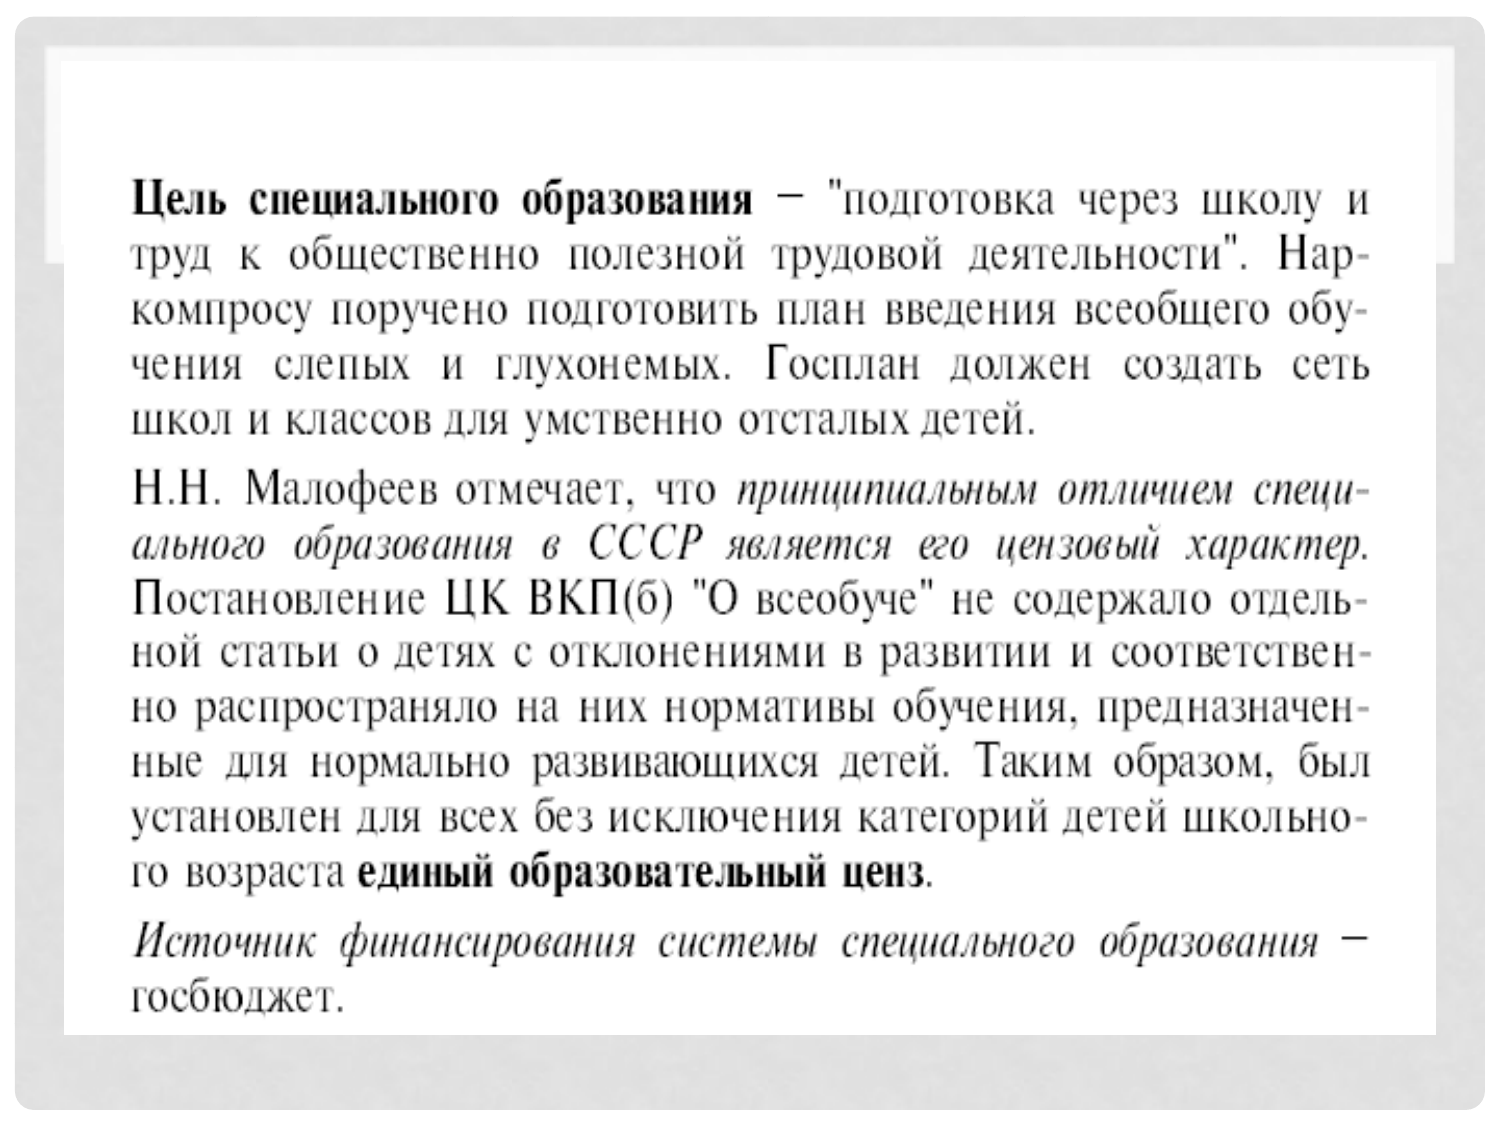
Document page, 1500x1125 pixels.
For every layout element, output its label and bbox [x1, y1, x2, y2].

picture [64, 160, 1436, 1036]
